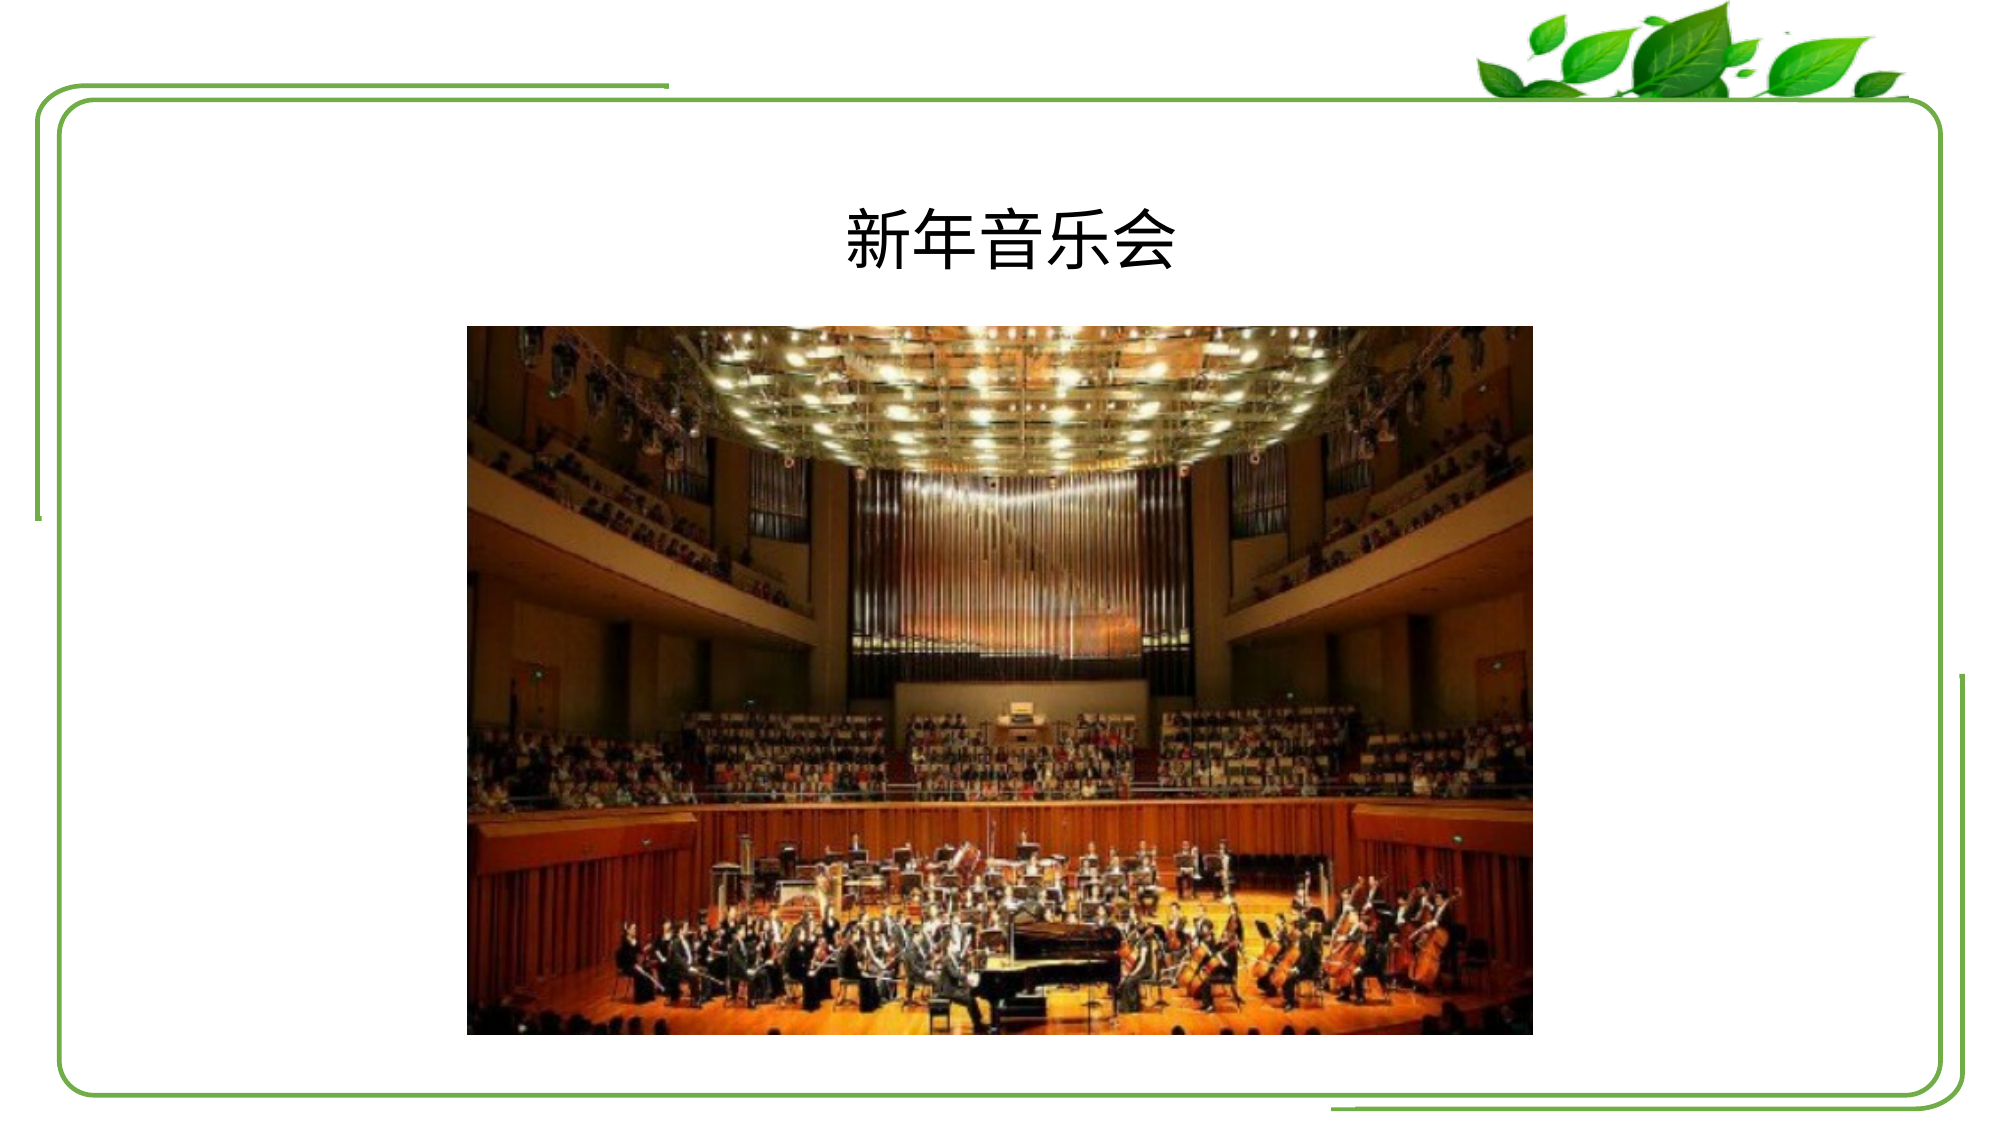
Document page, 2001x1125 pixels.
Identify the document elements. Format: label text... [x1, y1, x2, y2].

picture [1476, 0, 1909, 97]
picture [467, 326, 1533, 1035]
text_box 新年音乐会 [373, 190, 1650, 286]
